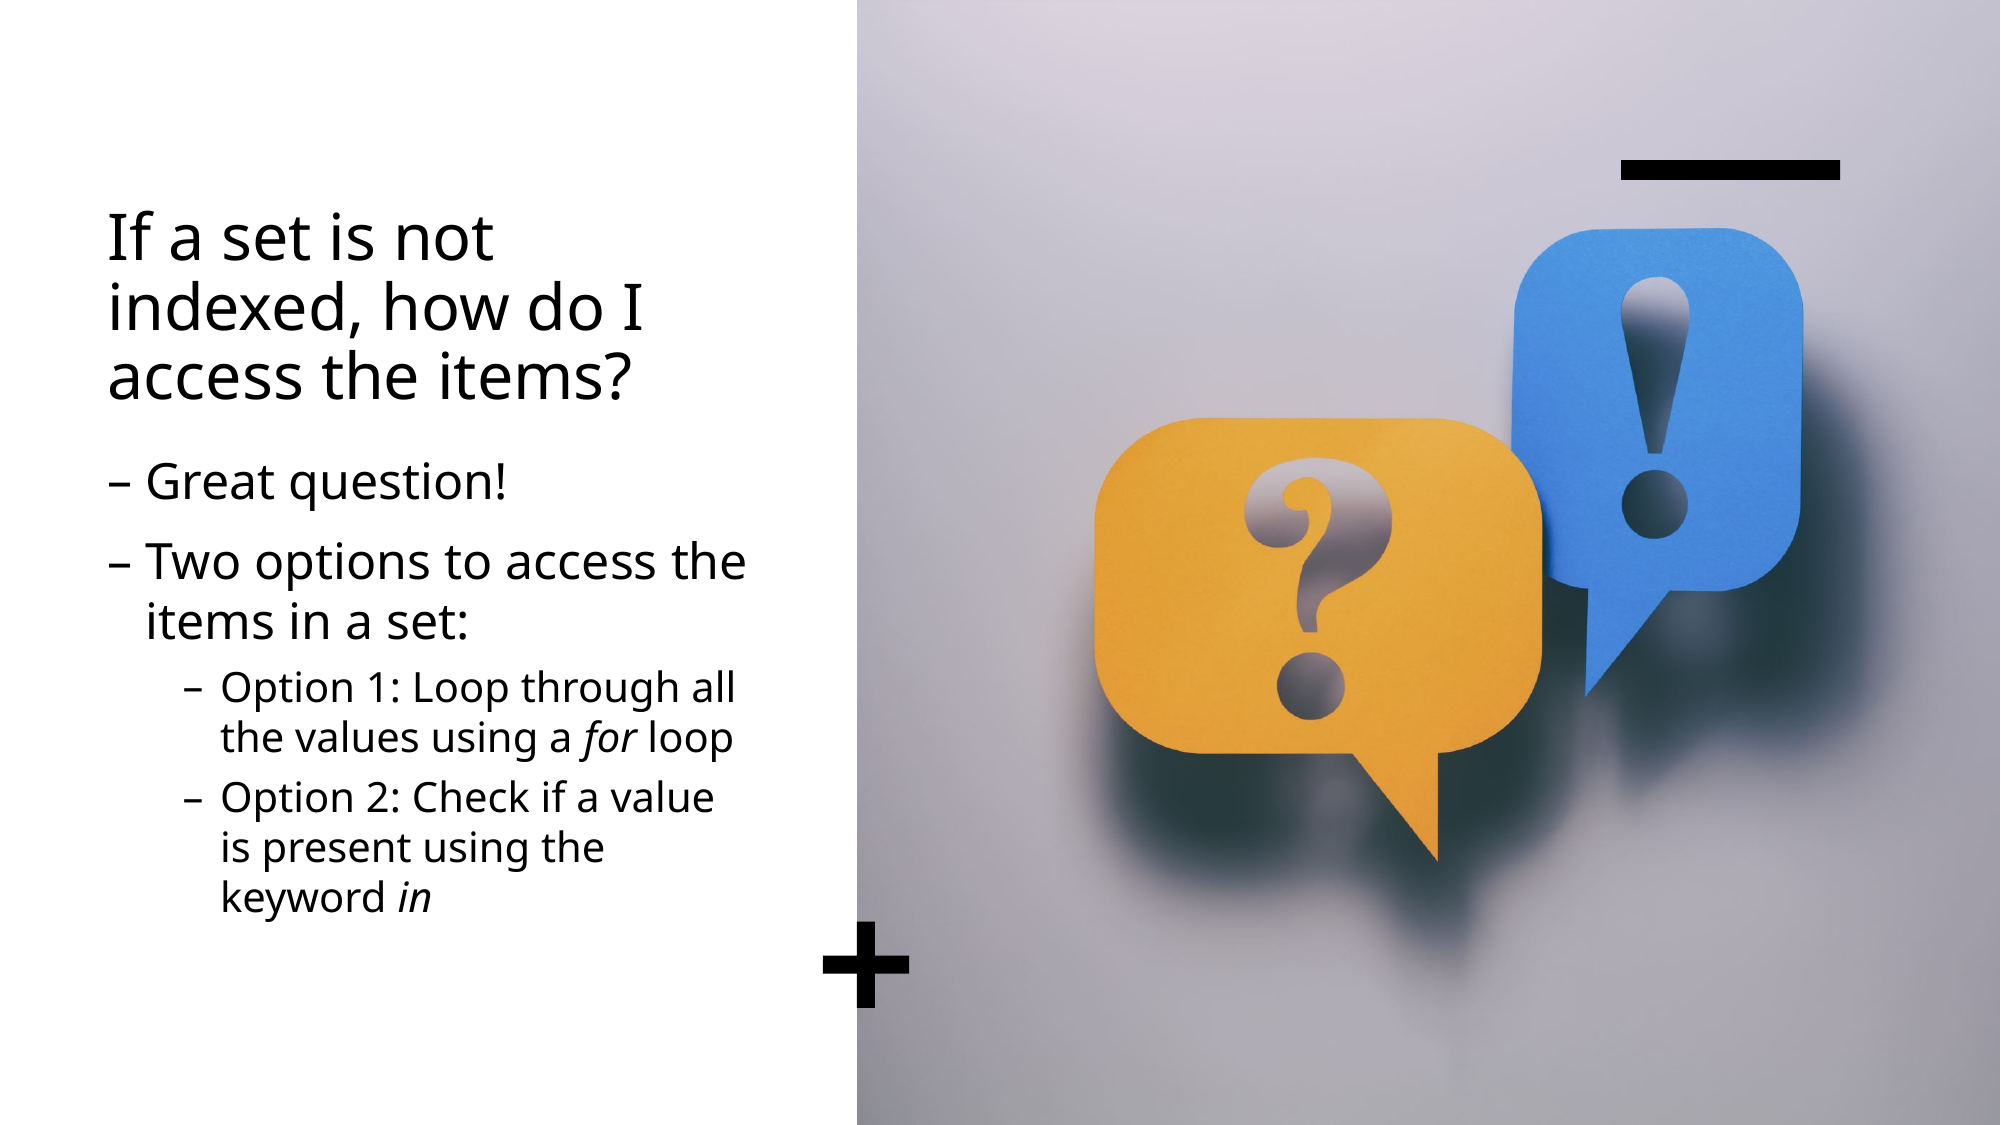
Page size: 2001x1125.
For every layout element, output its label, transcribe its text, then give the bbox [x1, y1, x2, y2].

text_box [0, 0, 856, 1125]
title If a set is not indexed, how do I access the items? [92, 197, 768, 435]
picture [856, 0, 2000, 1125]
text_box [822, 955, 856, 975]
list Great question! Two options to access the items in a set: Option 1: Loop through all the values using a for loop Option 2: Check if a value is present using the keyword in [92, 441, 768, 965]
